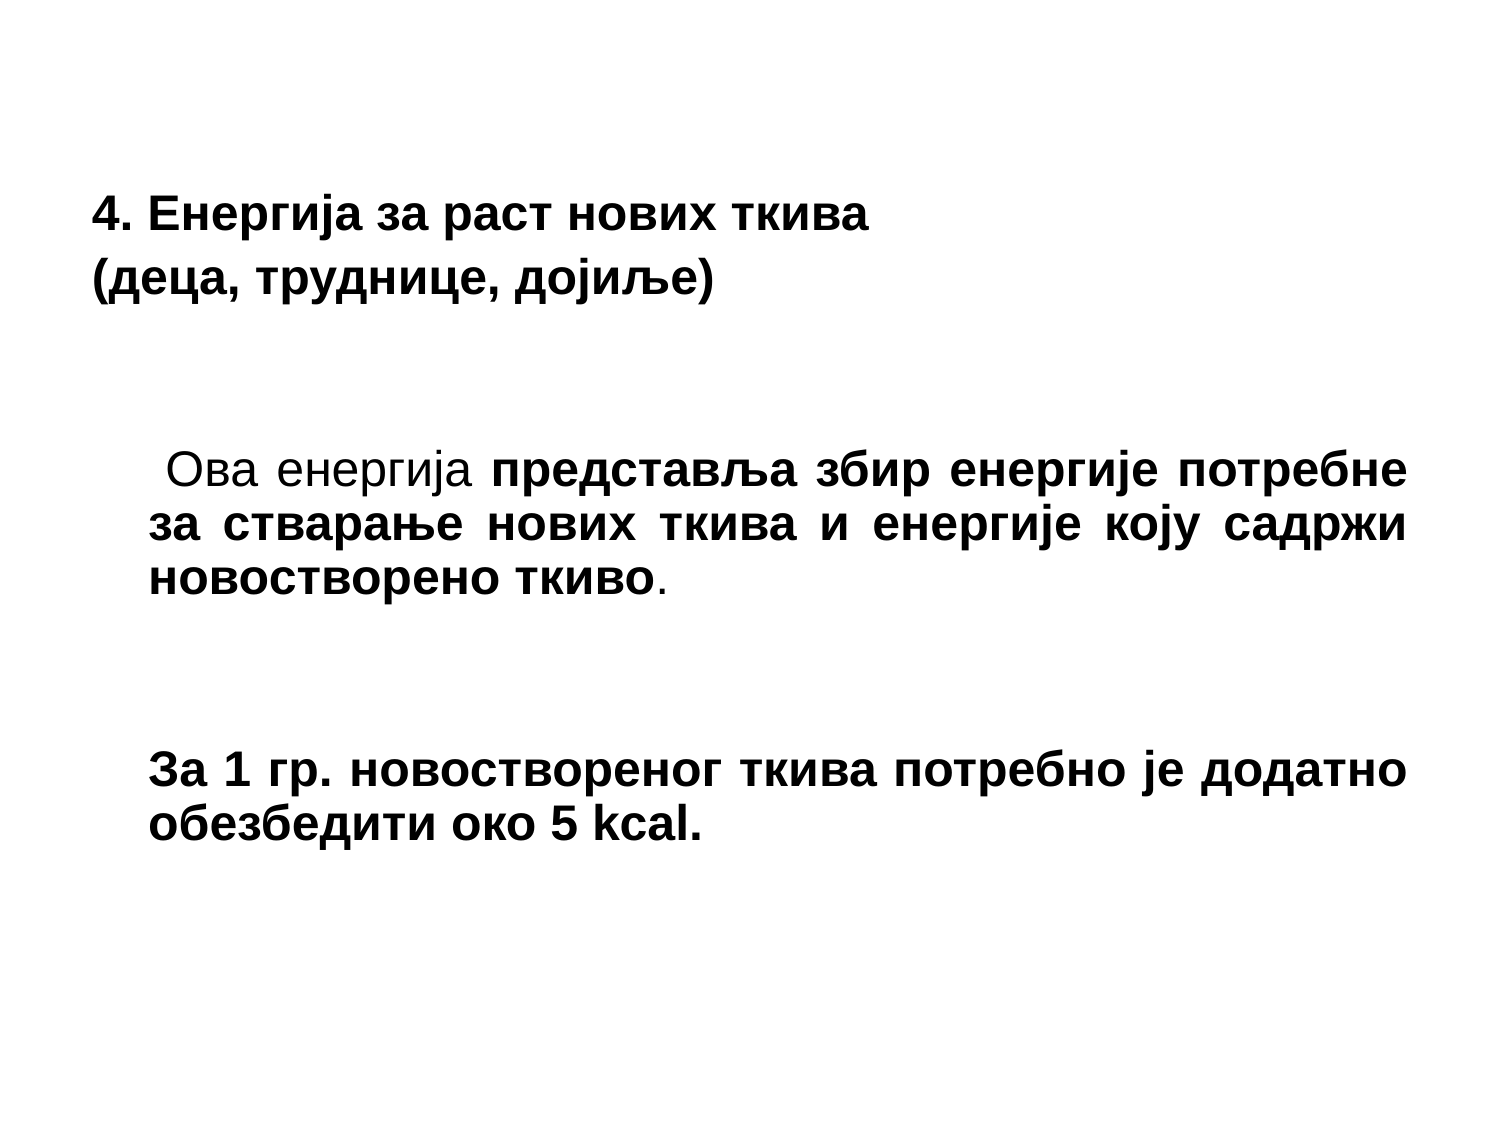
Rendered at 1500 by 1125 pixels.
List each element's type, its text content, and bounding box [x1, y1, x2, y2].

list 4. Енергија за раст нових ткива (деца, труднице, дојиље) Ова енергија представља збир енергије потребне за стварање нових ткива и енергије коју садржи новостворено ткиво. За 1 гр. новоствореног ткива потребно је додатно обезбедити око 5 kcal. [76, 179, 1424, 1125]
